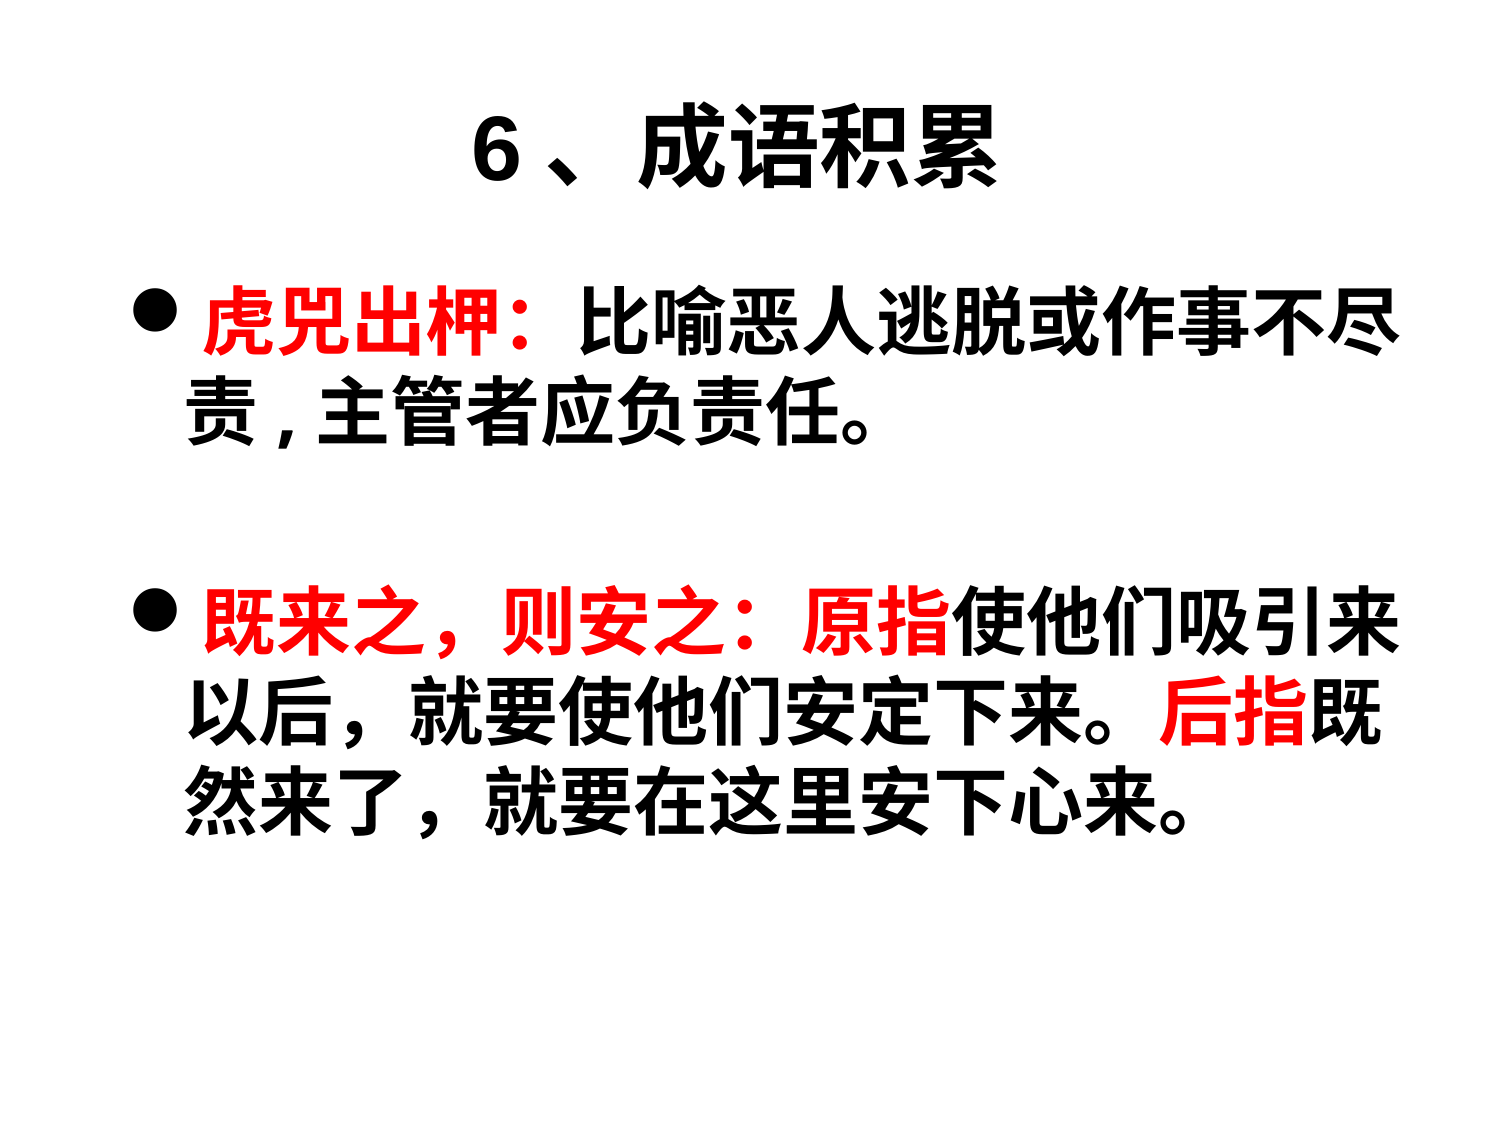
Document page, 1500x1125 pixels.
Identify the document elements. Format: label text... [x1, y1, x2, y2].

title 6、成语积累 [0, 49, 1476, 238]
list 虎兕出柙：比喻恶人逃脱或作事不尽责,主管者应负责任。 既来之，则安之：原指使他们吸引来以后，就要使他们安定下来。后指既然来了，就要在这里安下心来。 [111, 266, 1448, 943]
